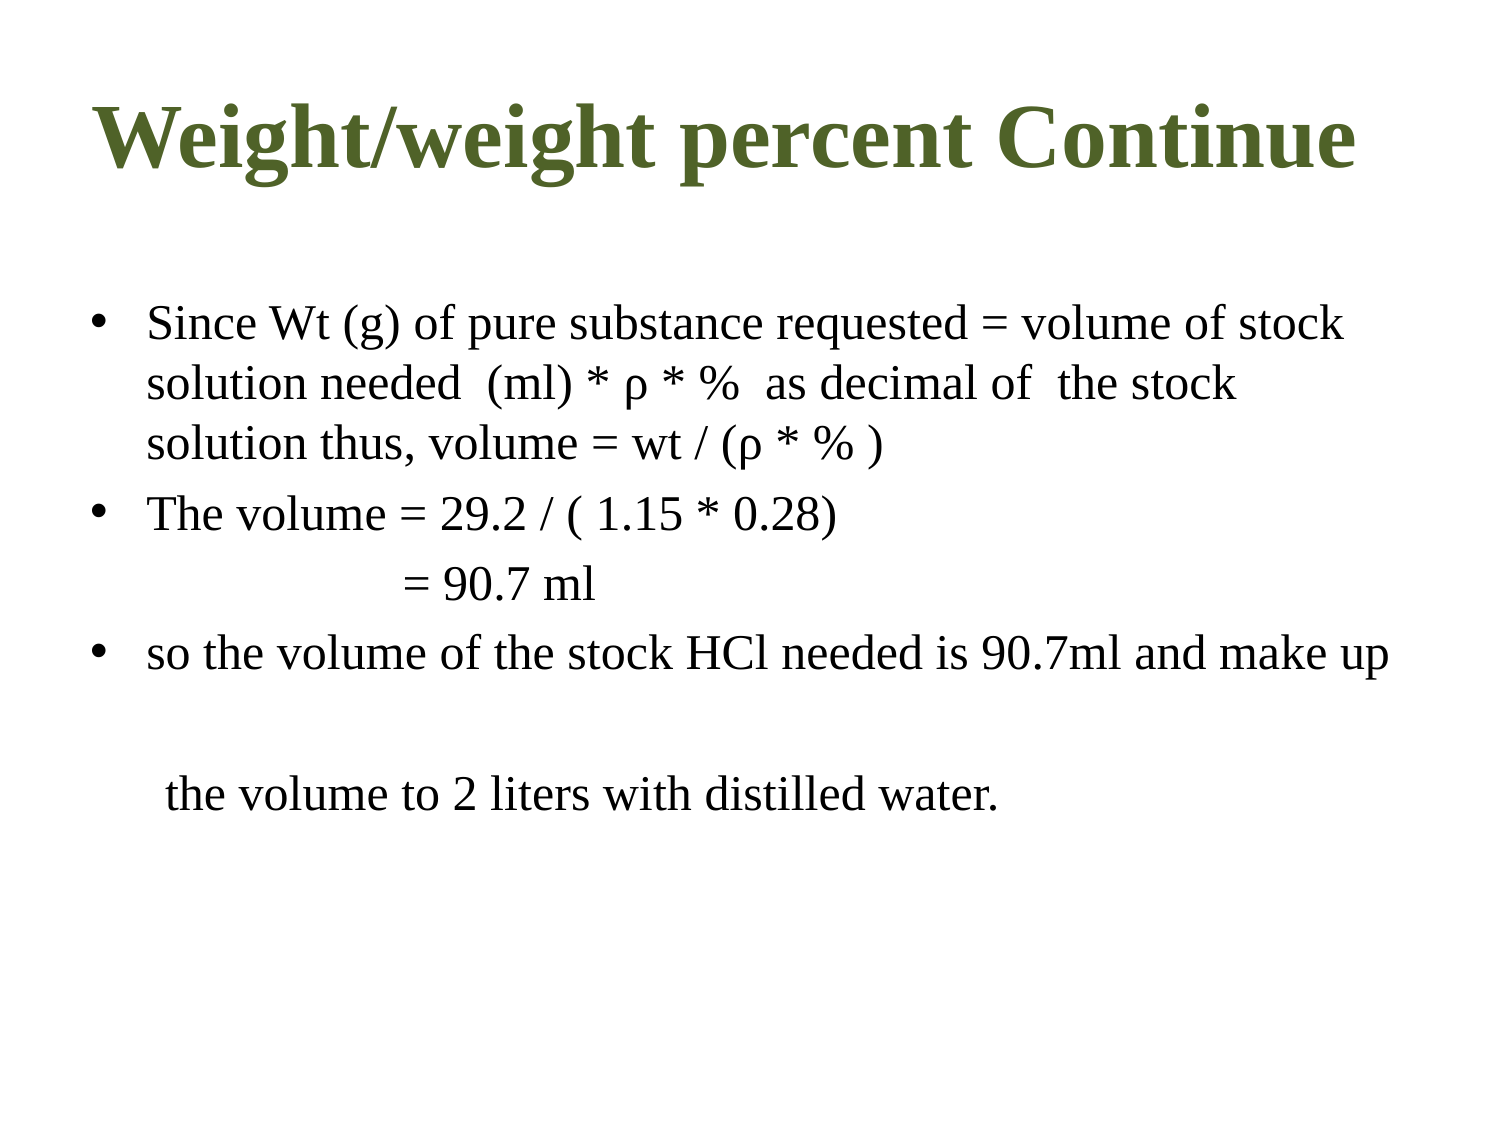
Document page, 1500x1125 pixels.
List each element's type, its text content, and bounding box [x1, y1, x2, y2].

list Since Wt (g) of pure substance requested = volume of stock solution needed (ml) * ρ * % as decimal of the stock solution thus, volume = wt / (ρ * % ) The volume = 29.2 / ( 1.15 * 0.28) = 90.7 ml so the volume of the stock HCl needed is 90.7ml and make up the volume to 2 liters with distilled water. [75, 282, 1413, 1125]
title Weight/weight percent Continue [50, 37, 1400, 225]
